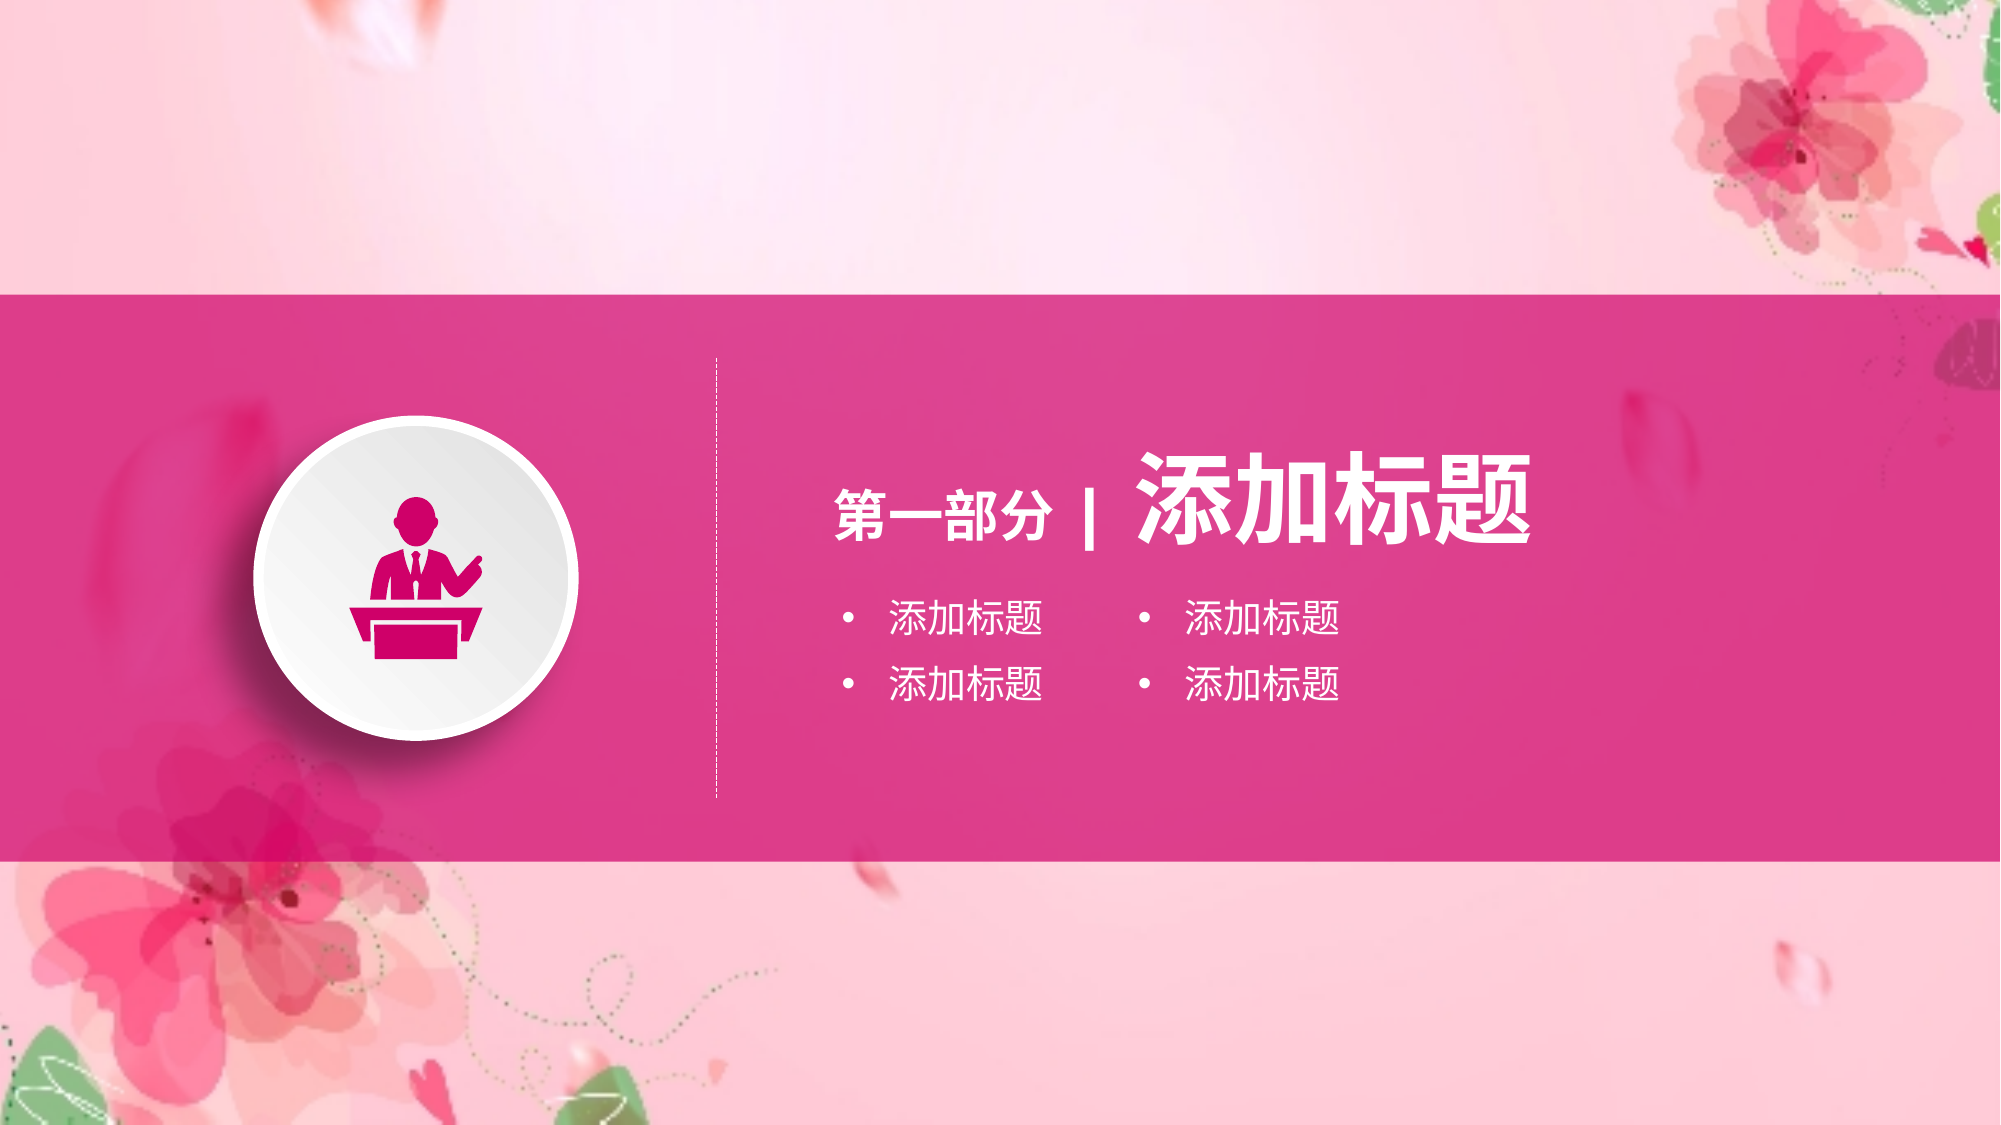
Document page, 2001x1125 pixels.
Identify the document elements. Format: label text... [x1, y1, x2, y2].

picture [0, 0, 2001, 1125]
text_box 添加标题 [1123, 652, 1399, 714]
text_box 添加标题 [826, 586, 1103, 648]
text_box [0, 293, 2000, 864]
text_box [258, 420, 574, 736]
text_box 添加标题 [1123, 586, 1399, 648]
text_box 第一部分 | 添加标题 [818, 429, 1704, 565]
text_box 添加标题 [826, 652, 1103, 714]
